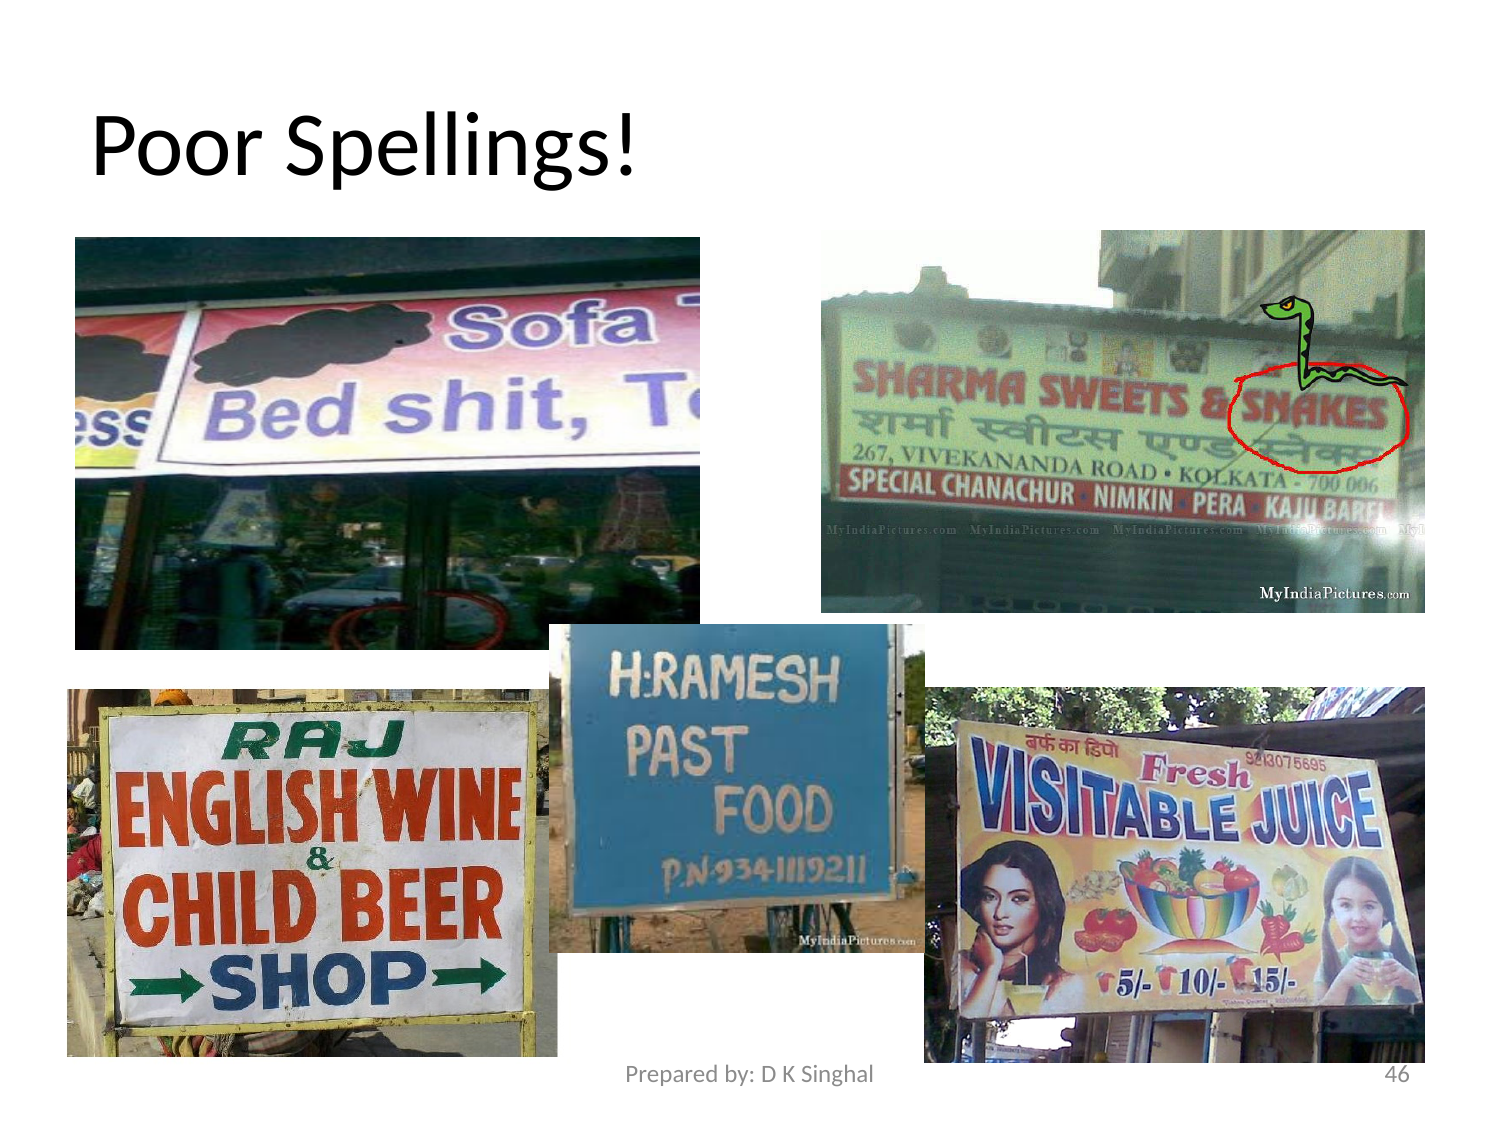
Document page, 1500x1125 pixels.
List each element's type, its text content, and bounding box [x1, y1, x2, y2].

slide_number 46 [1074, 1069, 1425, 1103]
footer Prepared by: D K Singhal [512, 1042, 988, 1103]
picture [74, 237, 1426, 1063]
picture [821, 230, 1426, 613]
title Poor Spellings! [75, 45, 1425, 233]
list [24, 657, 601, 1088]
